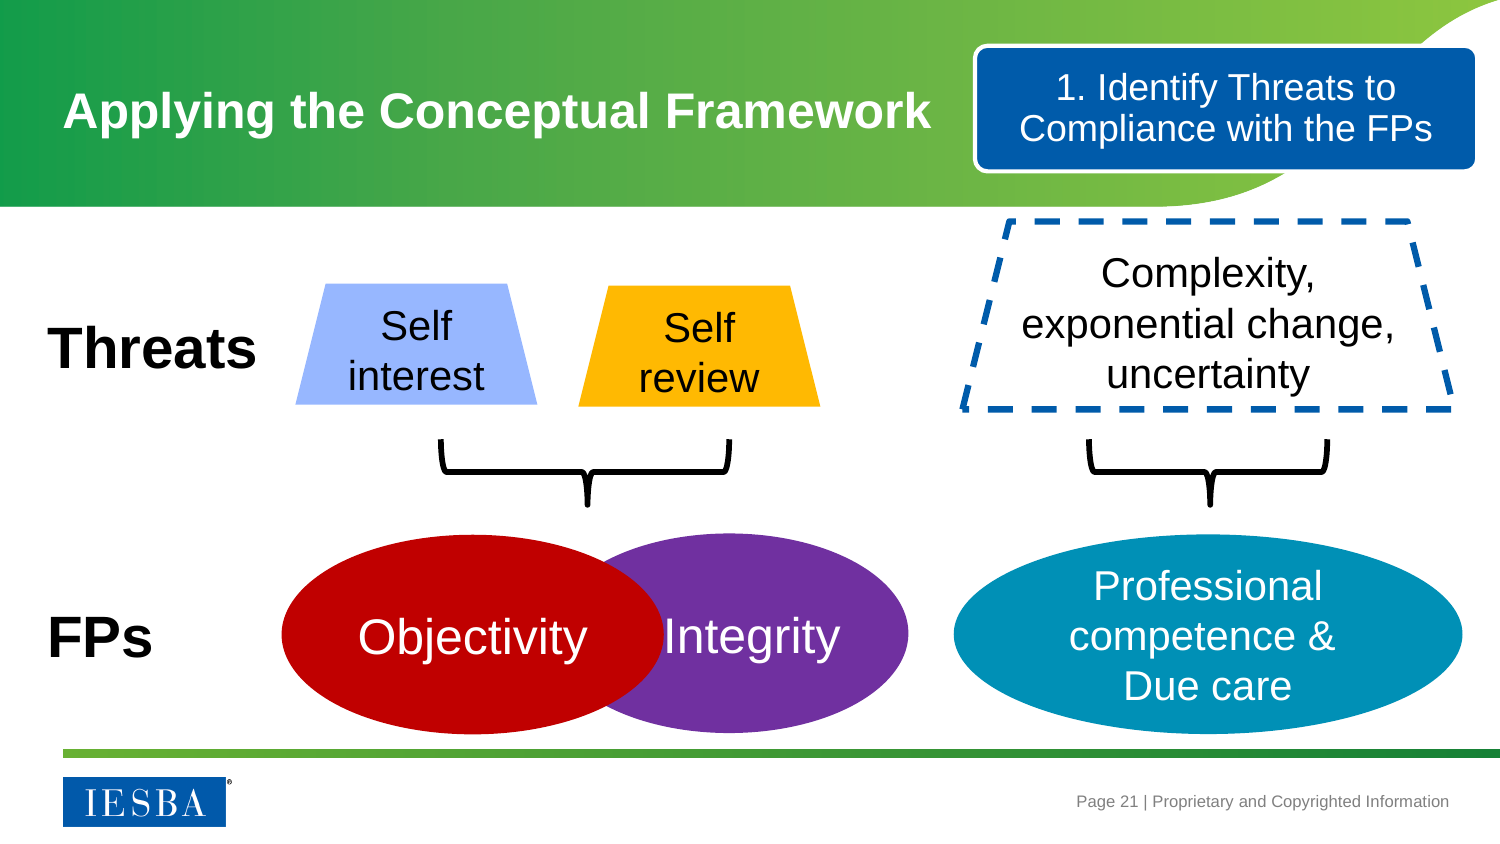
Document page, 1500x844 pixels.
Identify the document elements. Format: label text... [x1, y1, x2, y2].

text_box FPs [32, 591, 169, 676]
text_box Threats [32, 303, 274, 388]
text_box 1. Identify Threats to Compliance with the FPs [972, 43, 1480, 174]
title Applying the Conceptual Framework [62, 75, 1300, 142]
text_box Self interest [295, 283, 538, 405]
text_box Complexity, exponential change, uncertainty [962, 221, 1455, 410]
text_box [440, 439, 730, 505]
text_box Self review [578, 285, 821, 407]
text_box [1088, 439, 1328, 505]
picture [0, 0, 1500, 207]
text_box Integrity [604, 533, 909, 734]
text_box Objectivity [281, 534, 664, 735]
text_box Professional competence & Due care [953, 534, 1463, 735]
picture [63, 777, 232, 827]
